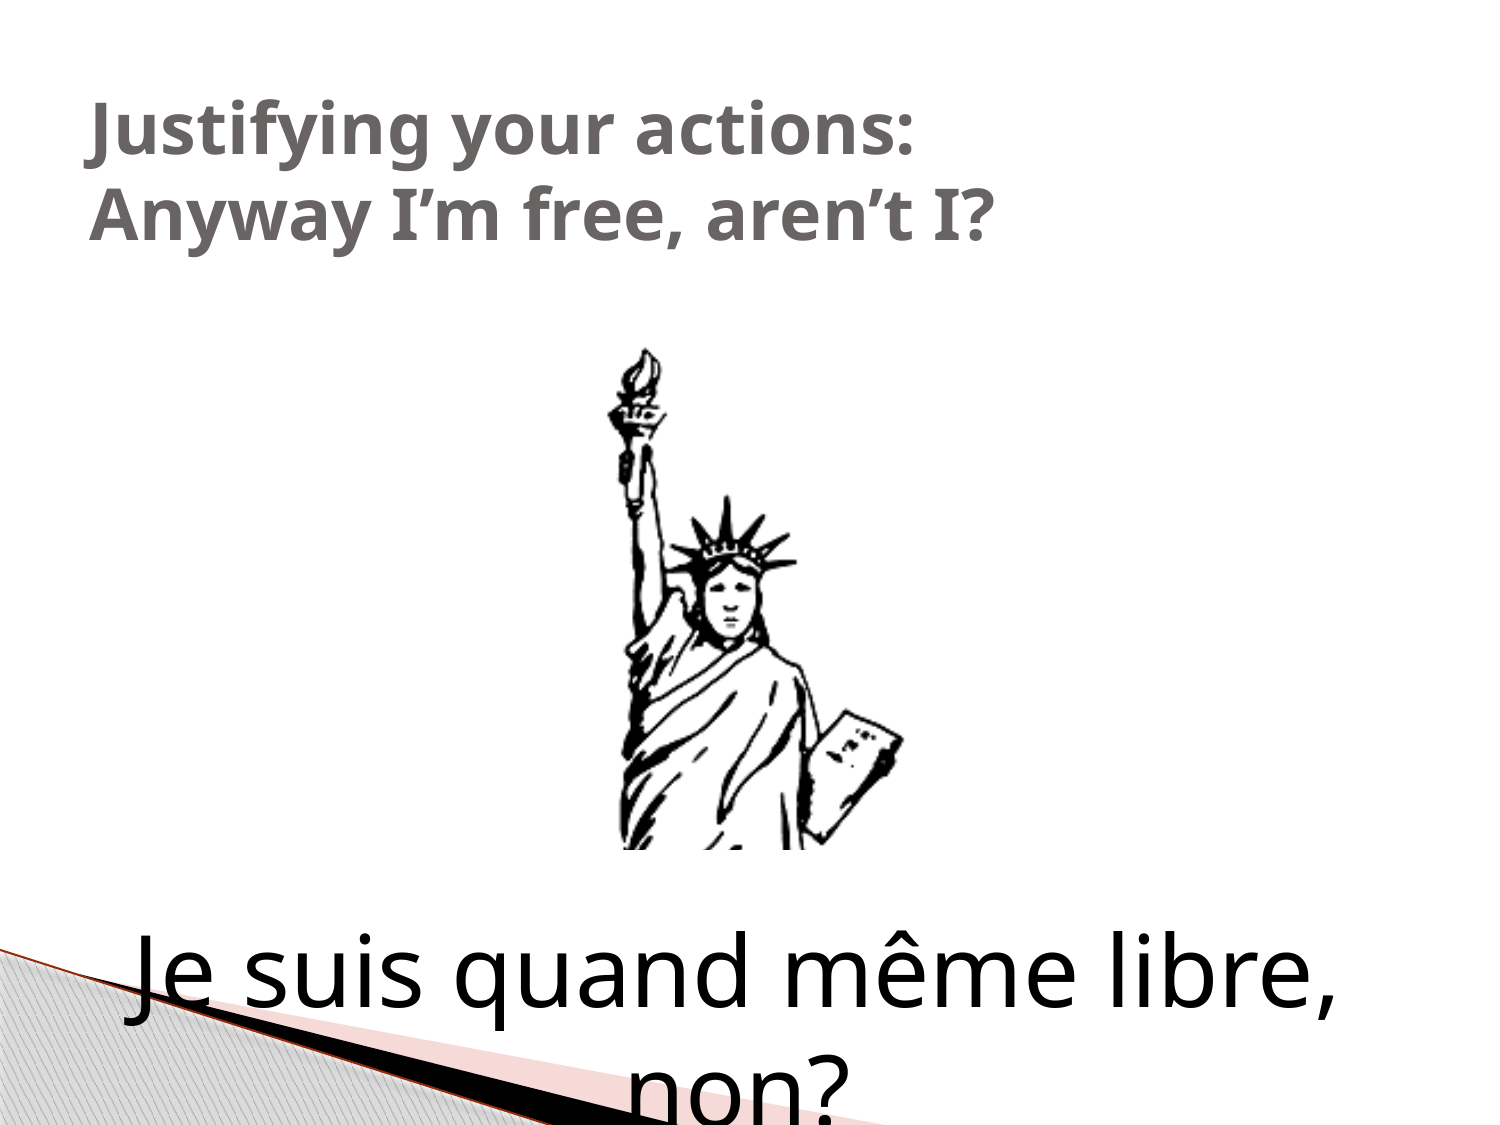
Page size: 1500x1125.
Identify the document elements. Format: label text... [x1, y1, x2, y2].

picture [549, 337, 918, 851]
title Justifying your actions: Anyway I’m free, aren’t I? [75, 75, 1425, 263]
text_box Je suis quand même libre, non? [37, 900, 1438, 1125]
